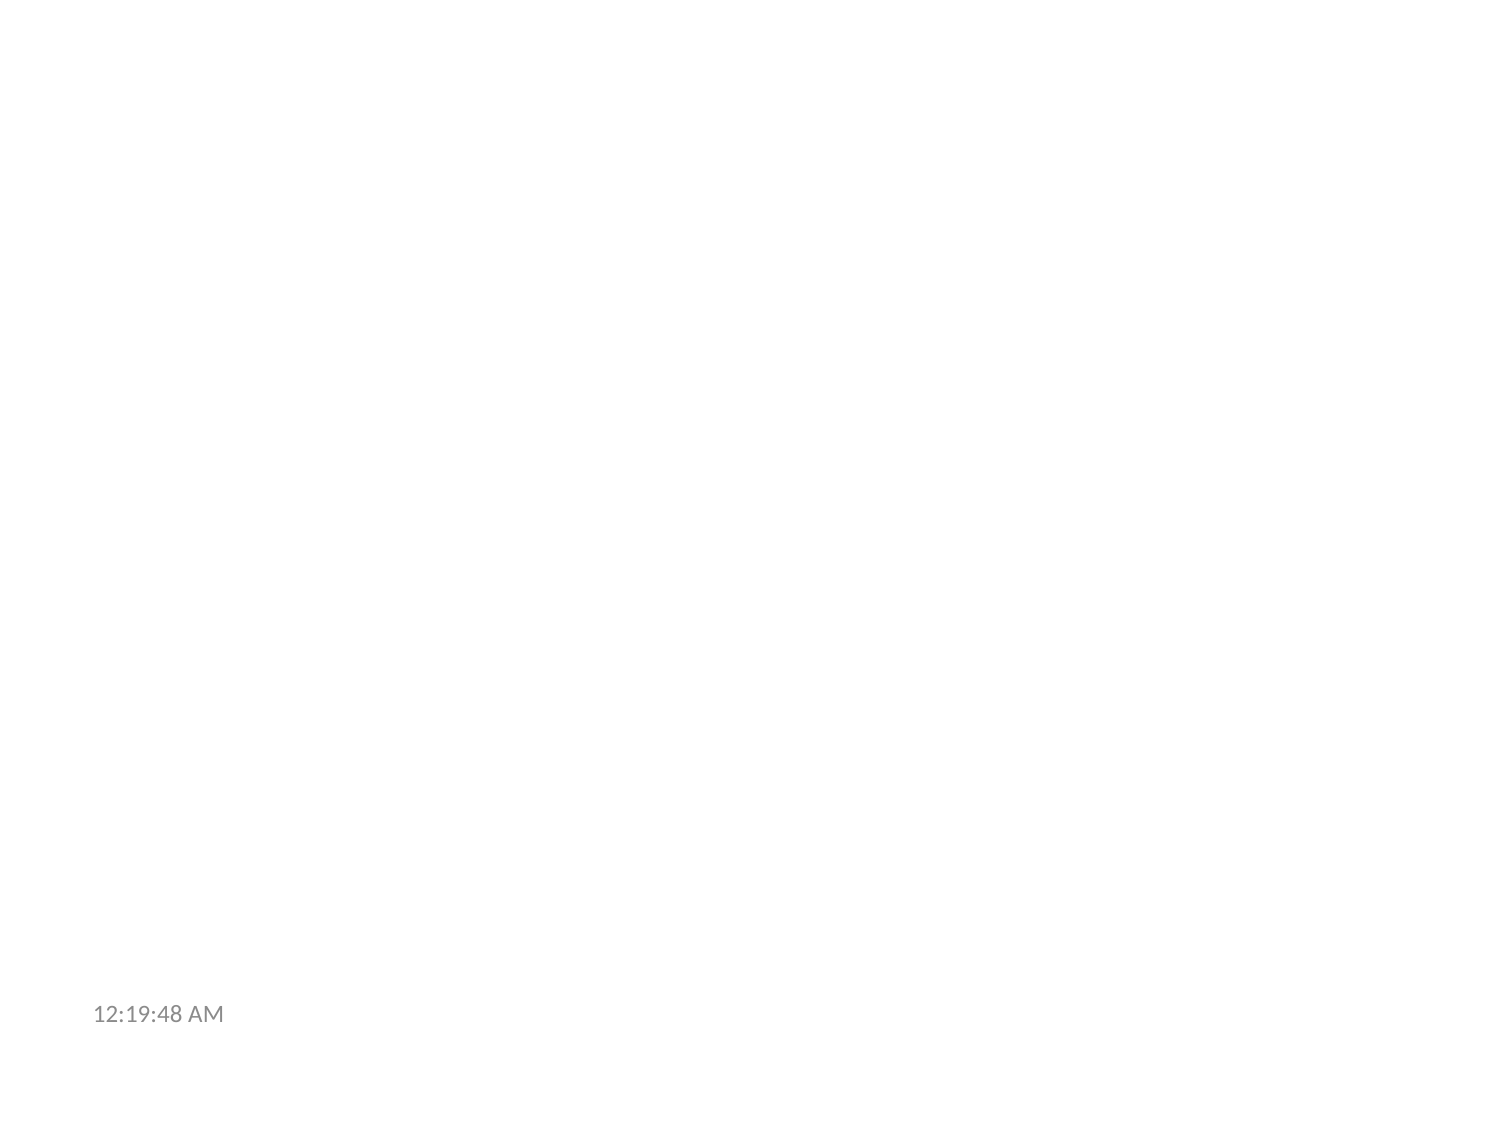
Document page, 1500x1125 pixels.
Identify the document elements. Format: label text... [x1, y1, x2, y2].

text_box 3:35:09 PM [77, 982, 428, 1043]
